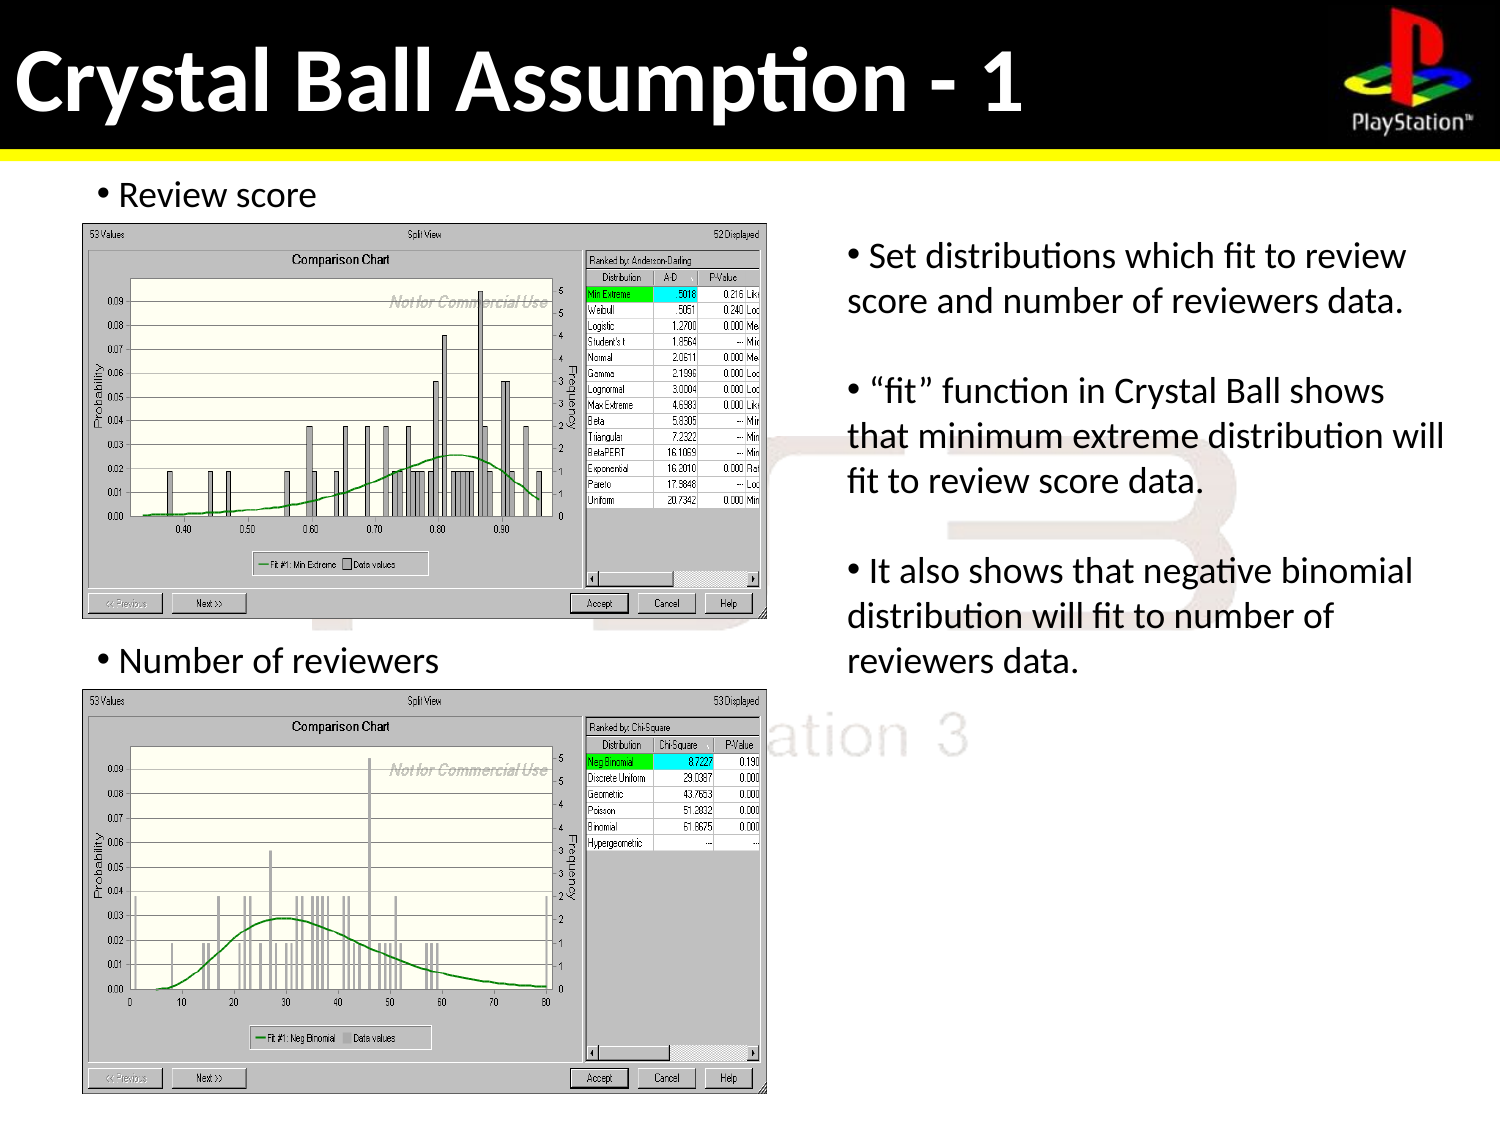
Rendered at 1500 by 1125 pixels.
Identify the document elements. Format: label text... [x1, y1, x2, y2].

title Crystal Ball Assumption - 1 [0, 0, 1350, 150]
picture [81, 689, 768, 1094]
text_box Set distributions which fit to review score and number of reviewers data. “fit” function in Crystal Ball shows that minimum extreme distribution will fit to review score data. It also shows that negative binomial distribution will fit to number of reviewers data. [832, 223, 1465, 688]
text_box Number of reviewers [82, 628, 463, 688]
picture [1350, 5, 1495, 145]
text_box Review score [82, 162, 412, 222]
picture [81, 222, 768, 620]
